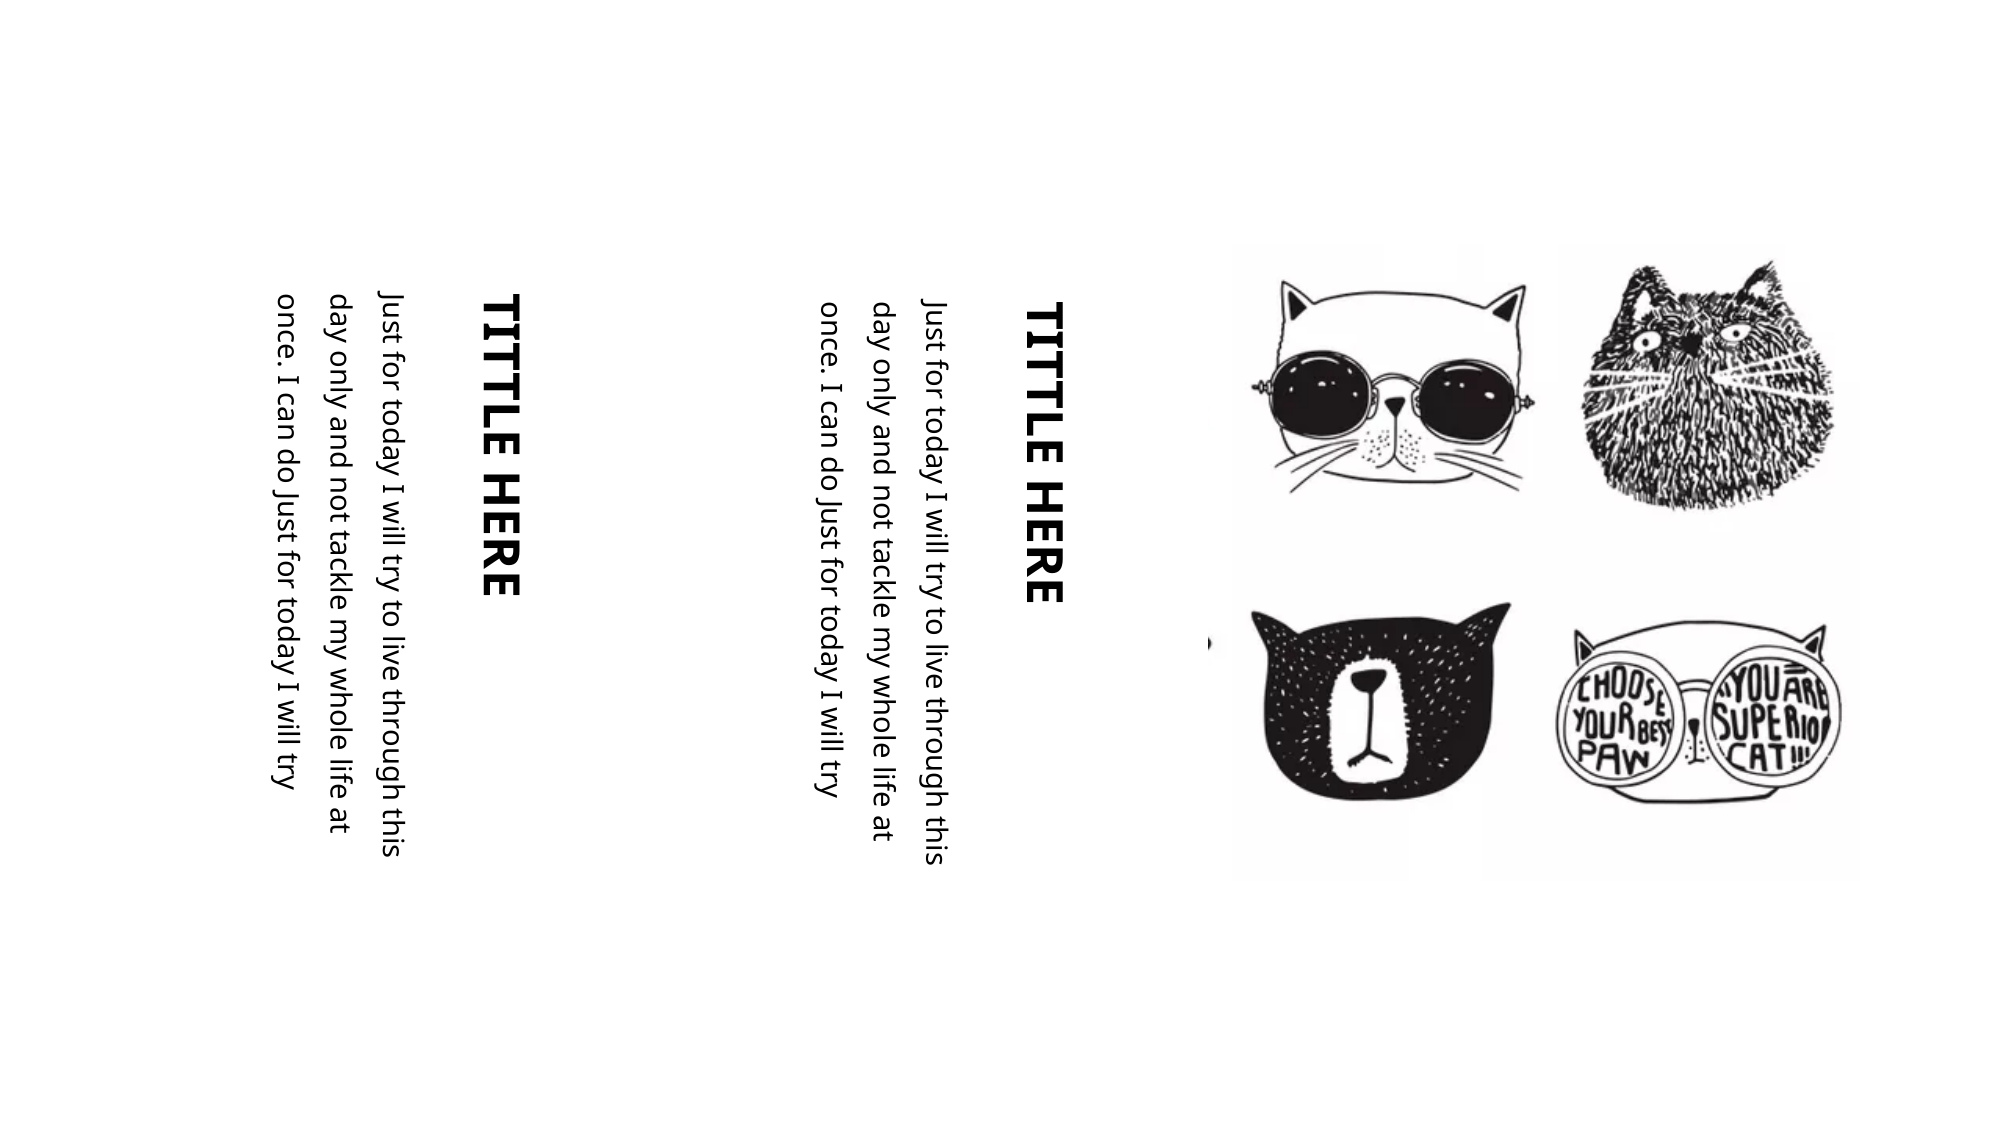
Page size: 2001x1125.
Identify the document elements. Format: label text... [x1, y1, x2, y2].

text_box TITTLE HERE [450, 279, 542, 753]
text_box TITTLE HERE [993, 286, 1085, 761]
text_box Just for today I will try to live through this day only and not tackle my whole life at once. I can do Just for today I will try [141, 279, 438, 893]
picture [1208, 244, 1878, 881]
text_box Just for today I will try to live through this day only and not tackle my whole life at once. I can do Just for today I will try [684, 286, 981, 900]
